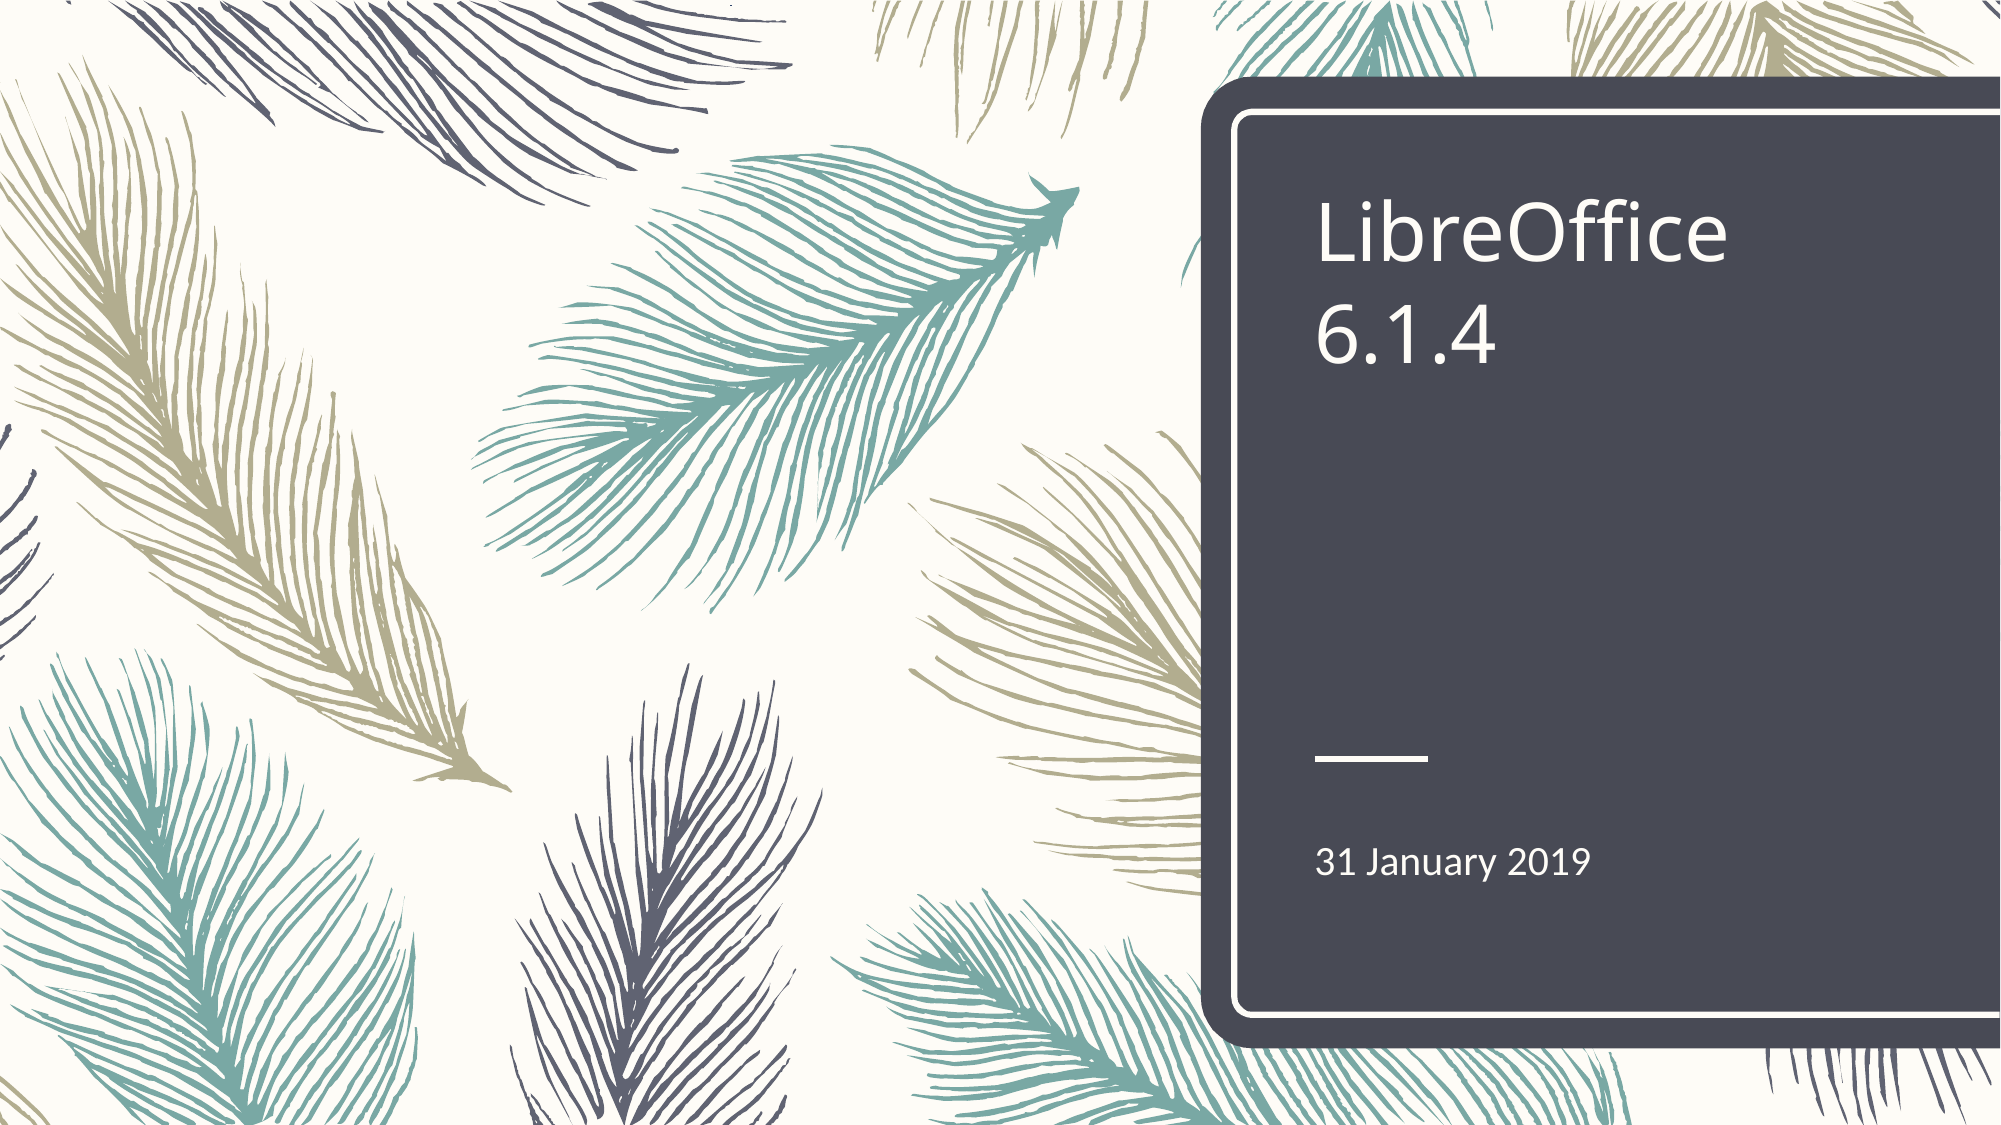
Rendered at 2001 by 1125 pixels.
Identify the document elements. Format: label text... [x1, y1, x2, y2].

subtitle 31 January 2019 [1299, 811, 1922, 982]
title LibreOffice 6.1.4 [1299, 167, 1922, 718]
